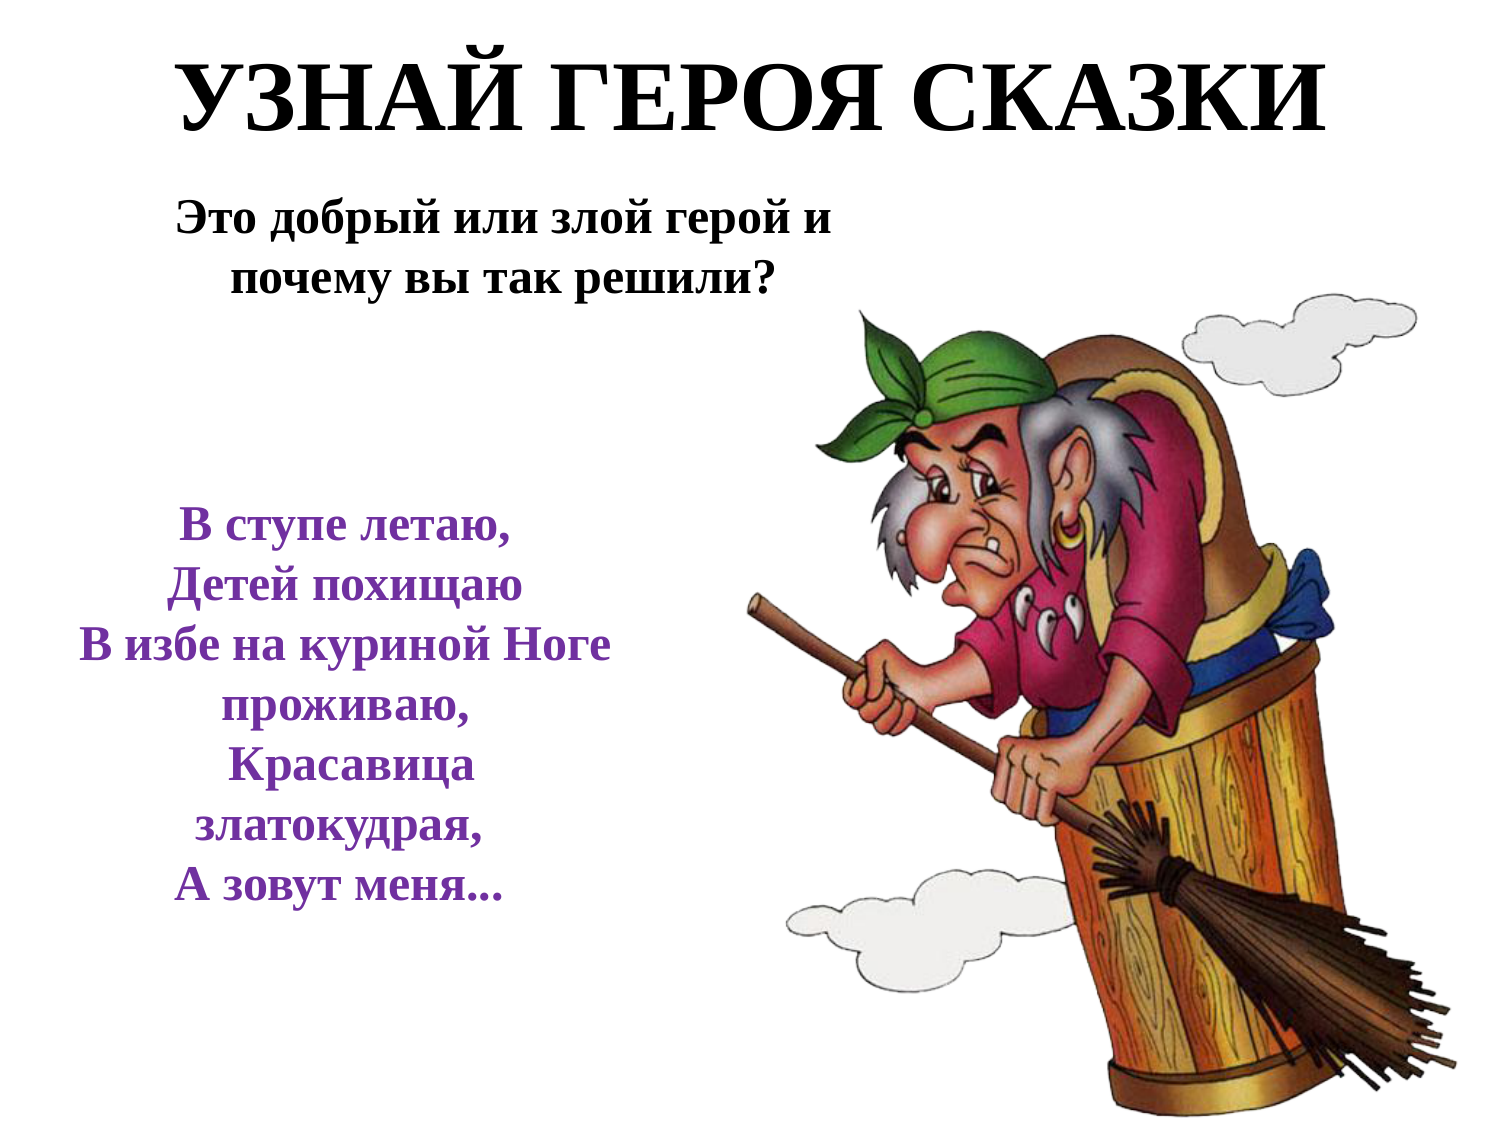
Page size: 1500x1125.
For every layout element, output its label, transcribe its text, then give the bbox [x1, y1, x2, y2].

text_box УЗНАЙ ГЕРОЯ СКАЗКИ [35, 23, 1465, 159]
picture [738, 287, 1466, 1125]
text_box Это добрый или злой герой и почему вы так решили? [128, 175, 879, 311]
text_box В ступе летаю, Детей похищаю В избе на куриной Ноге проживаю, Красавица златокудрая, А зовут меня... [58, 482, 633, 918]
